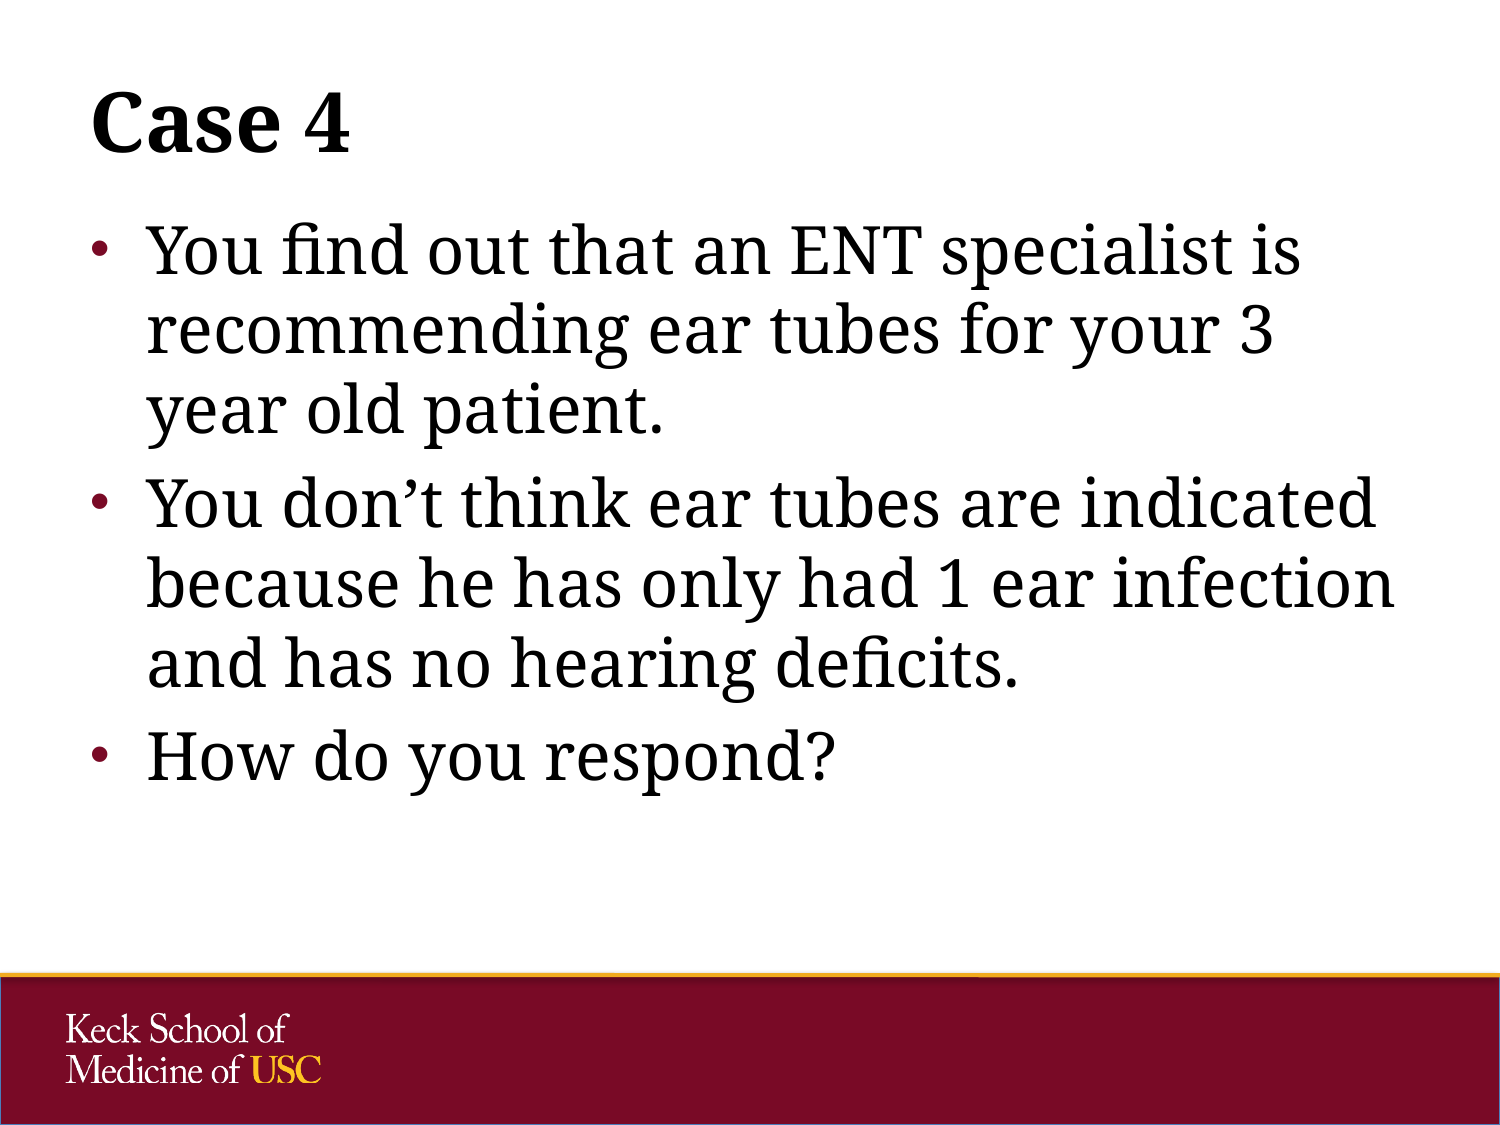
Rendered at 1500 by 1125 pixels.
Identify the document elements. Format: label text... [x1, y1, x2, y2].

list You find out that an ENT specialist is recommending ear tubes for your 3 year old patient. You don’t think ear tubes are indicated because he has only had 1 ear infection and has no hearing deficits. How do you respond? [75, 200, 1425, 963]
title Case 4 [75, 37, 1425, 200]
